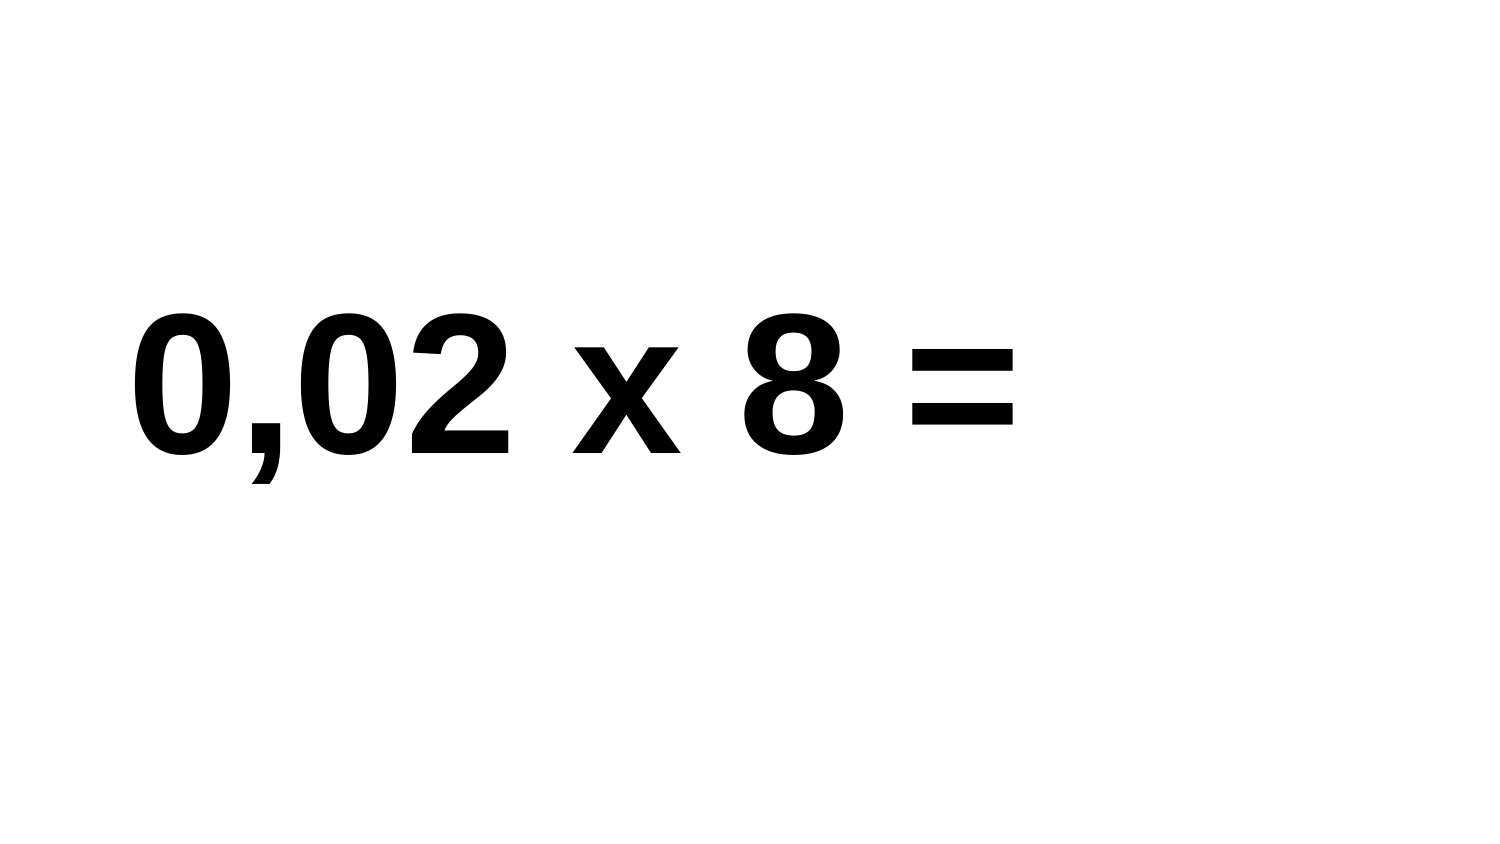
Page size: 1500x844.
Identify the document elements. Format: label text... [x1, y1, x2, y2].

text_box 0,02 x 8 = [112, 318, 1388, 509]
